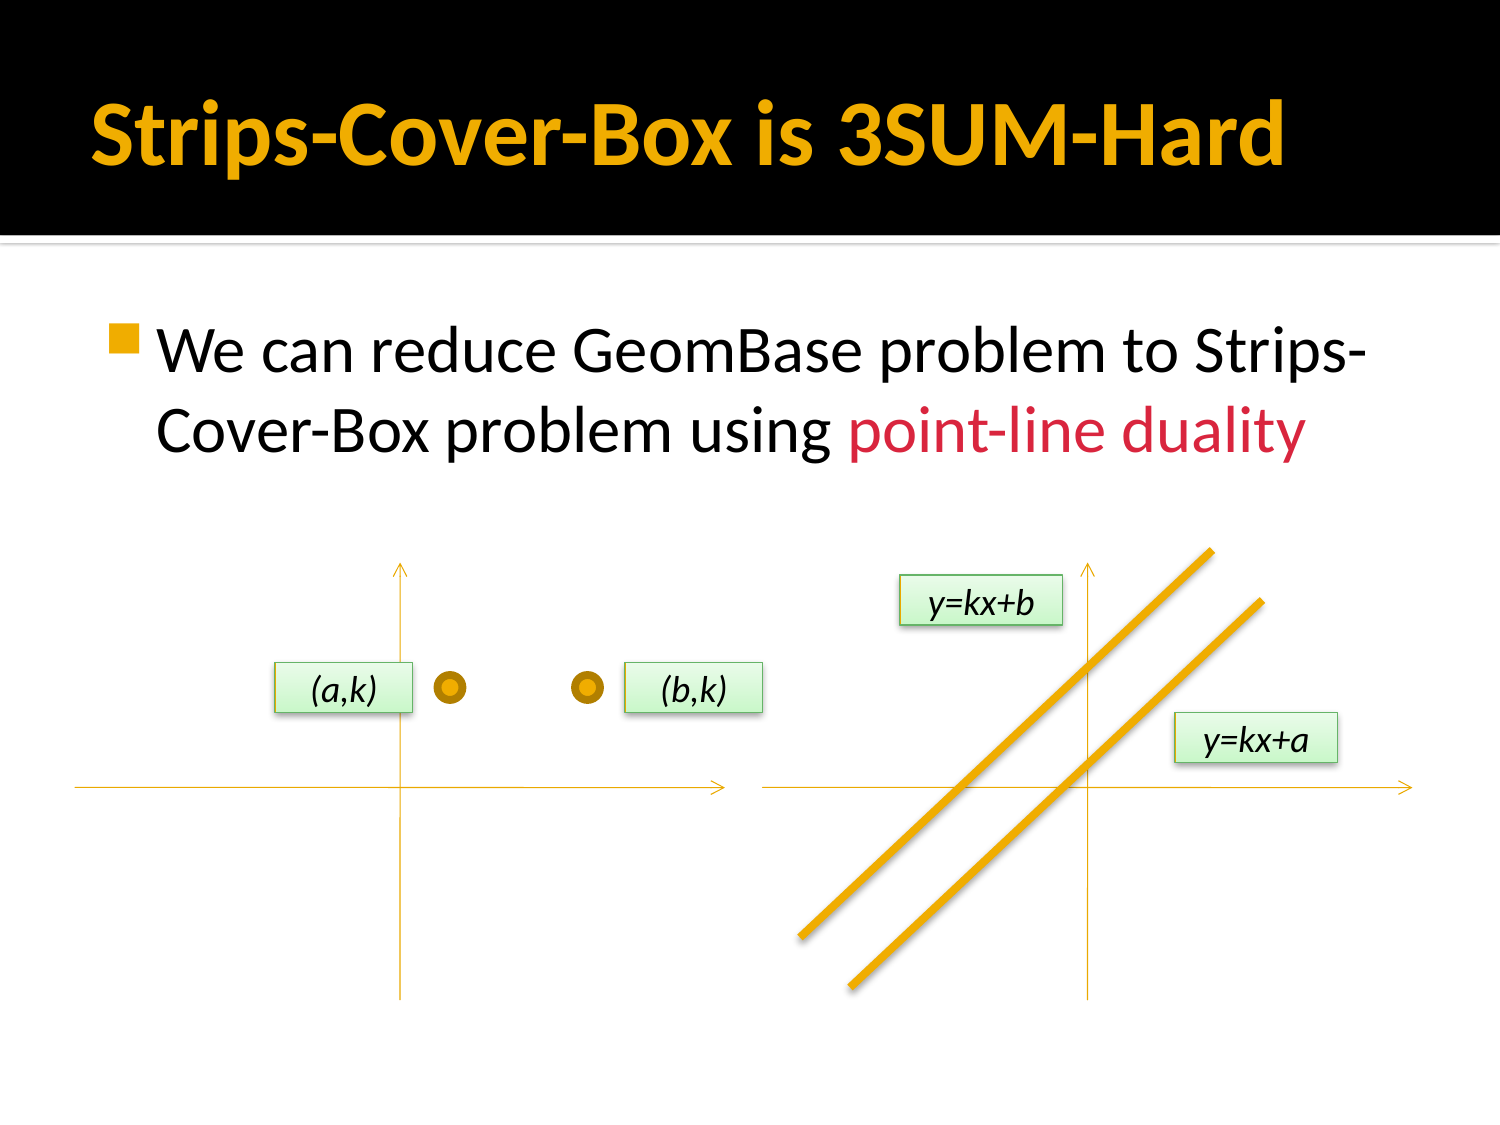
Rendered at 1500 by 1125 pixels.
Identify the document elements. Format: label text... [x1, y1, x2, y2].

title Strips-Cover-Box is 3SUM-Hard [75, 25, 1425, 231]
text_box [849, 599, 1263, 988]
text_box y=kx+a [1269, 712, 1338, 763]
text_box (a,k) [274, 662, 413, 713]
text_box [433, 671, 467, 704]
text_box (b,k) [624, 662, 763, 713]
text_box [571, 671, 604, 704]
list We can reduce GeomBase problem to Strips-Cover-Box problem using point-line duality [75, 291, 1425, 1050]
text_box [799, 549, 1213, 938]
